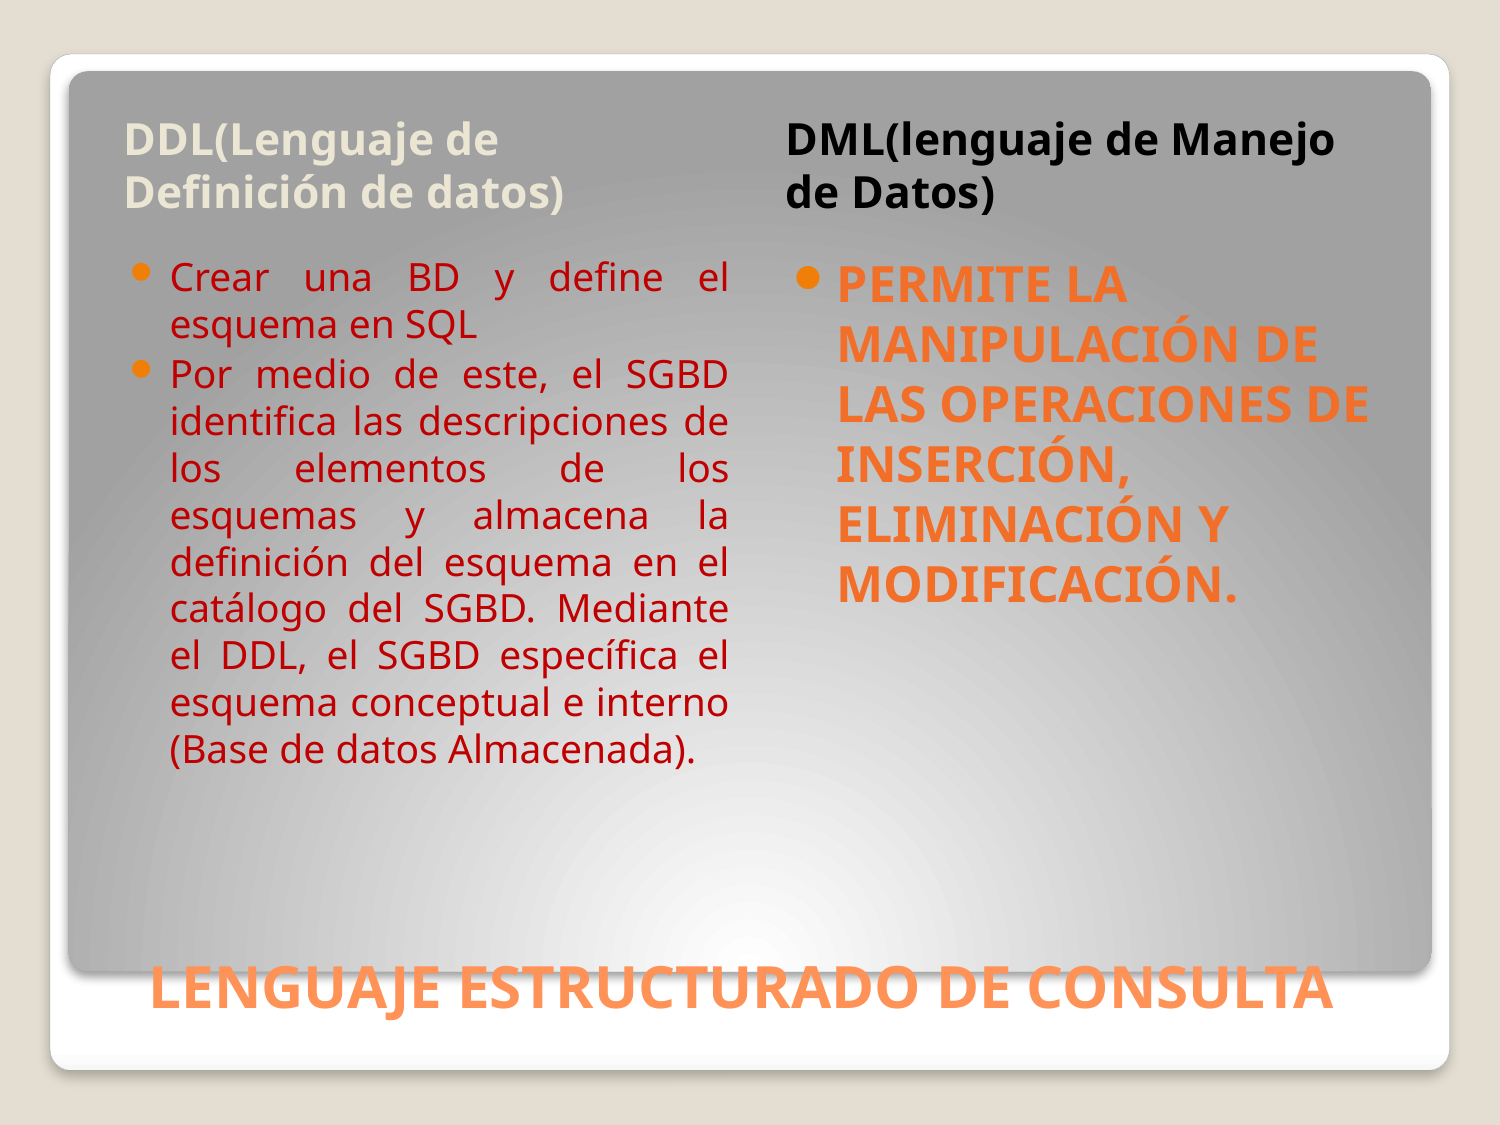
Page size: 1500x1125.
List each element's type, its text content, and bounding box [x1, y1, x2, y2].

list DDL(Lenguaje de Definición de datos) [99, 95, 745, 225]
list Crear una BD y define el esquema en SQL Por medio de este, el SGBD identifica las descripciones de los elementos de los esquemas y almacena la definición del esquema en el catálogo del SGBD. Mediante el DDL, el SGBD específica el esquema conceptual e interno (Base de datos Almacenada). [99, 237, 745, 832]
list DML(lenguaje de Manejo de Datos) [763, 95, 1409, 225]
title LENGUAJE ESTRUCTURADO DE CONSULTA [70, 855, 1413, 1028]
list Permite la manipulación de las operaciones de Inserción, Eliminación y Modificación. [763, 237, 1409, 810]
